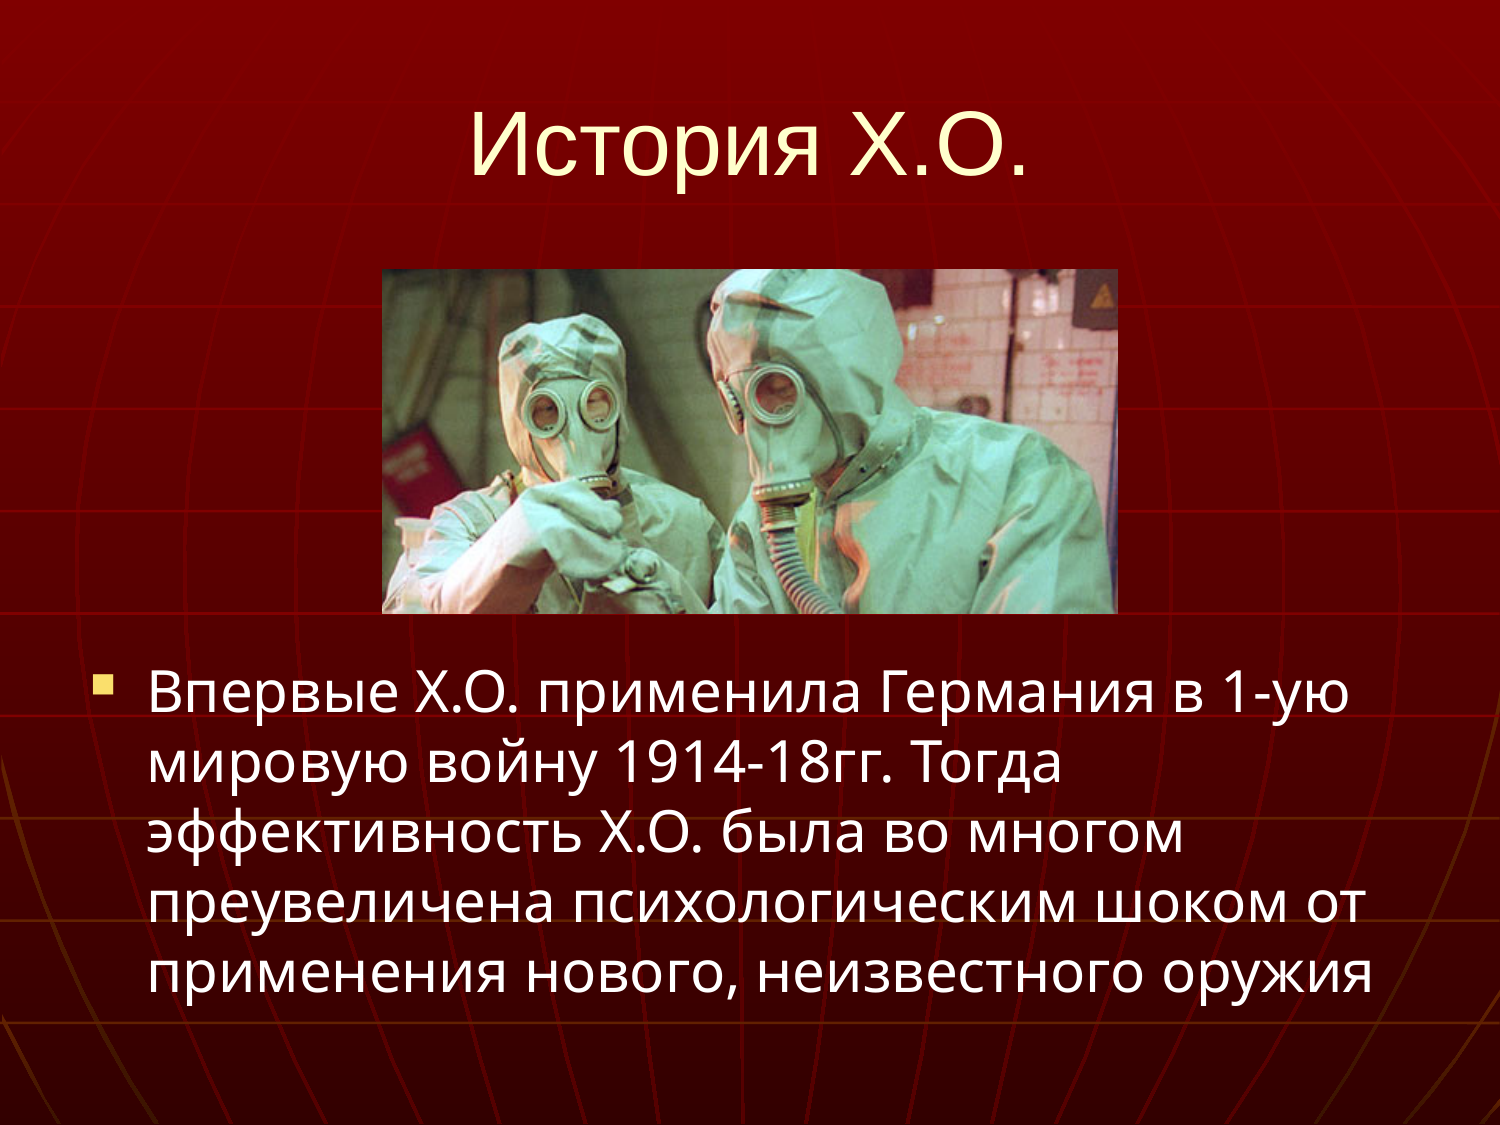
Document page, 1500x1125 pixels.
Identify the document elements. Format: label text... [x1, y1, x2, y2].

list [382, 269, 1118, 615]
title История Х.О. [74, 45, 1426, 233]
list Впервые Х.О. применила Германия в 1-ую мировую войну 1914-18гг. Тогда эффективность Х.О. была во многом преувеличена психологическим шоком от применения нового, неизвестного оружия [74, 646, 1426, 1006]
